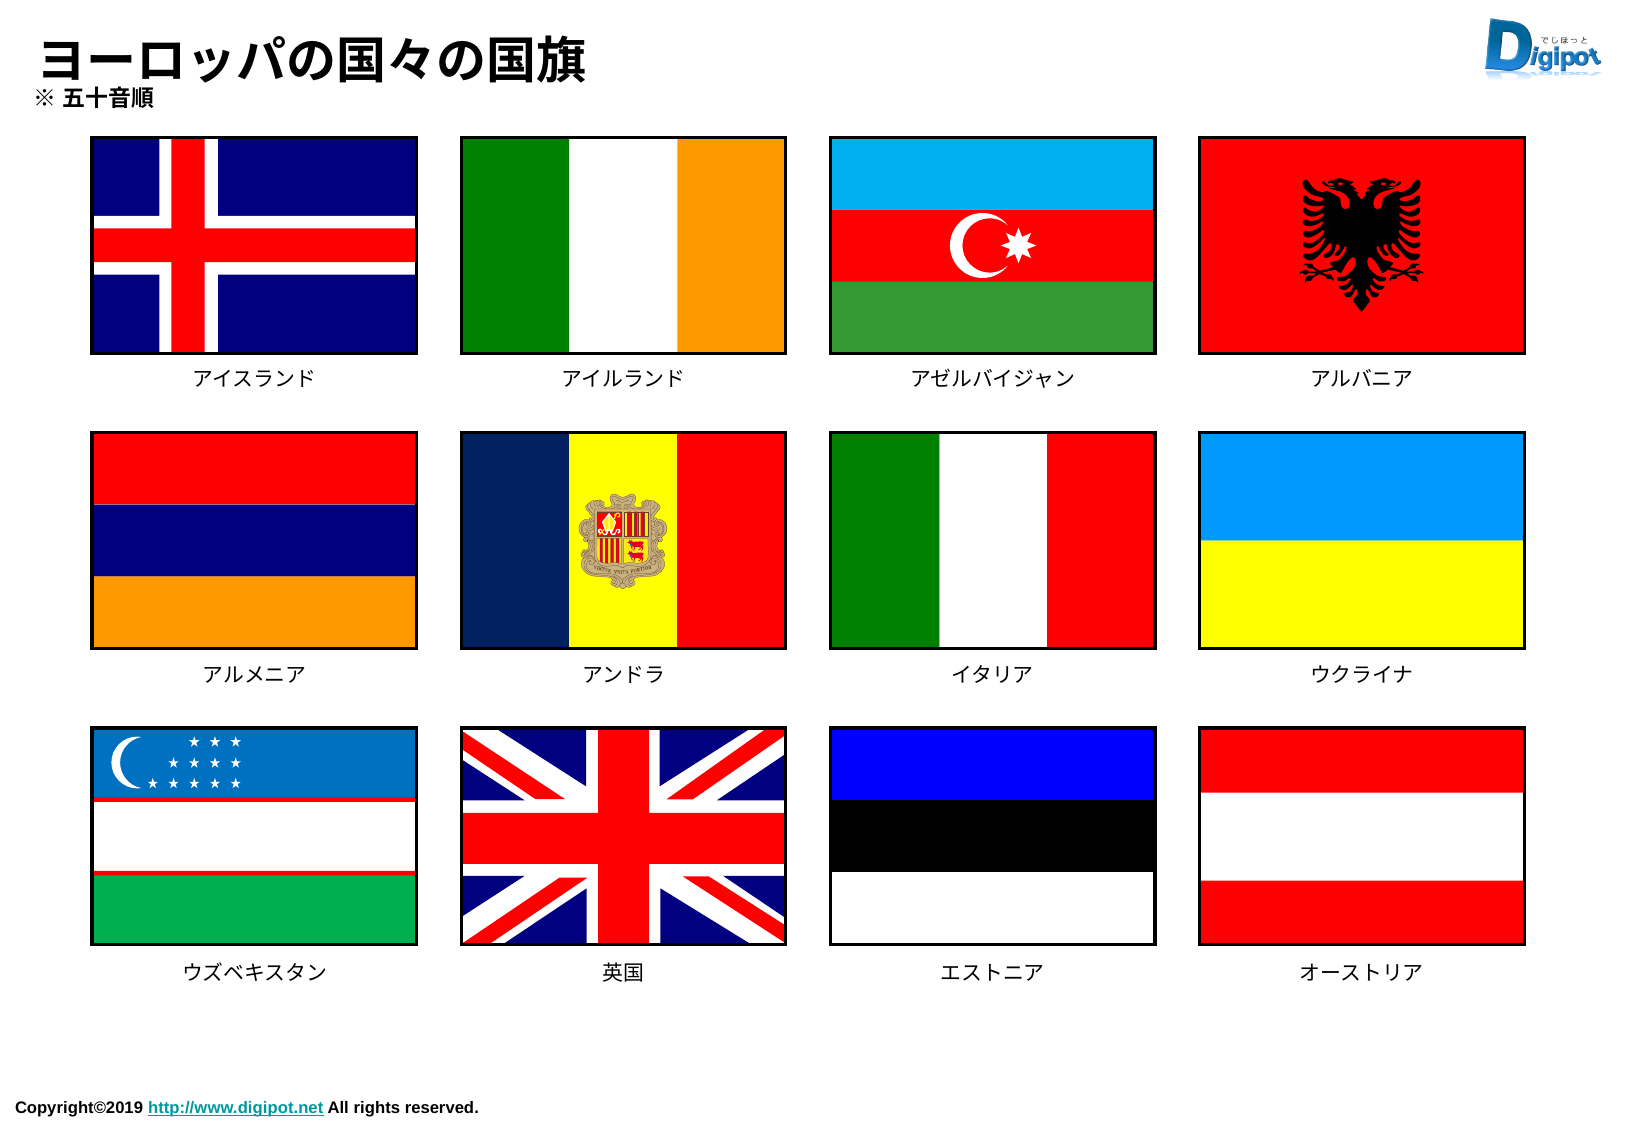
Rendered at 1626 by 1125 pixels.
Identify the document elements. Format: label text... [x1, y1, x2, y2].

text_box エストニア [830, 952, 1156, 993]
title ヨーロッパの国々の国旗 [21, 19, 881, 98]
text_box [91, 432, 417, 649]
text_box アルバニア [1199, 358, 1525, 399]
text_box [91, 137, 417, 355]
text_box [830, 137, 1156, 354]
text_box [91, 727, 417, 945]
text_box アゼルバイジャン [830, 358, 1156, 399]
text_box ※五十音順 [19, 76, 169, 119]
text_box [830, 432, 1156, 649]
text_box オーストリア [1199, 952, 1525, 993]
picture [1485, 18, 1602, 82]
text_box ウズベキスタン [91, 952, 417, 993]
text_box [460, 137, 786, 354]
text_box アイスランド [91, 358, 417, 399]
text_box 英国 [461, 952, 786, 993]
text_box アイルランド [461, 358, 786, 399]
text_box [460, 431, 786, 649]
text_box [1199, 432, 1525, 649]
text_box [460, 727, 787, 945]
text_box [829, 727, 1155, 945]
text_box アルメニア [91, 654, 417, 694]
text_box ウクライナ [1199, 654, 1525, 694]
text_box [1199, 727, 1525, 945]
text_box イタリア [830, 654, 1156, 694]
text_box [1199, 136, 1525, 354]
text_box アンドラ [461, 654, 786, 694]
